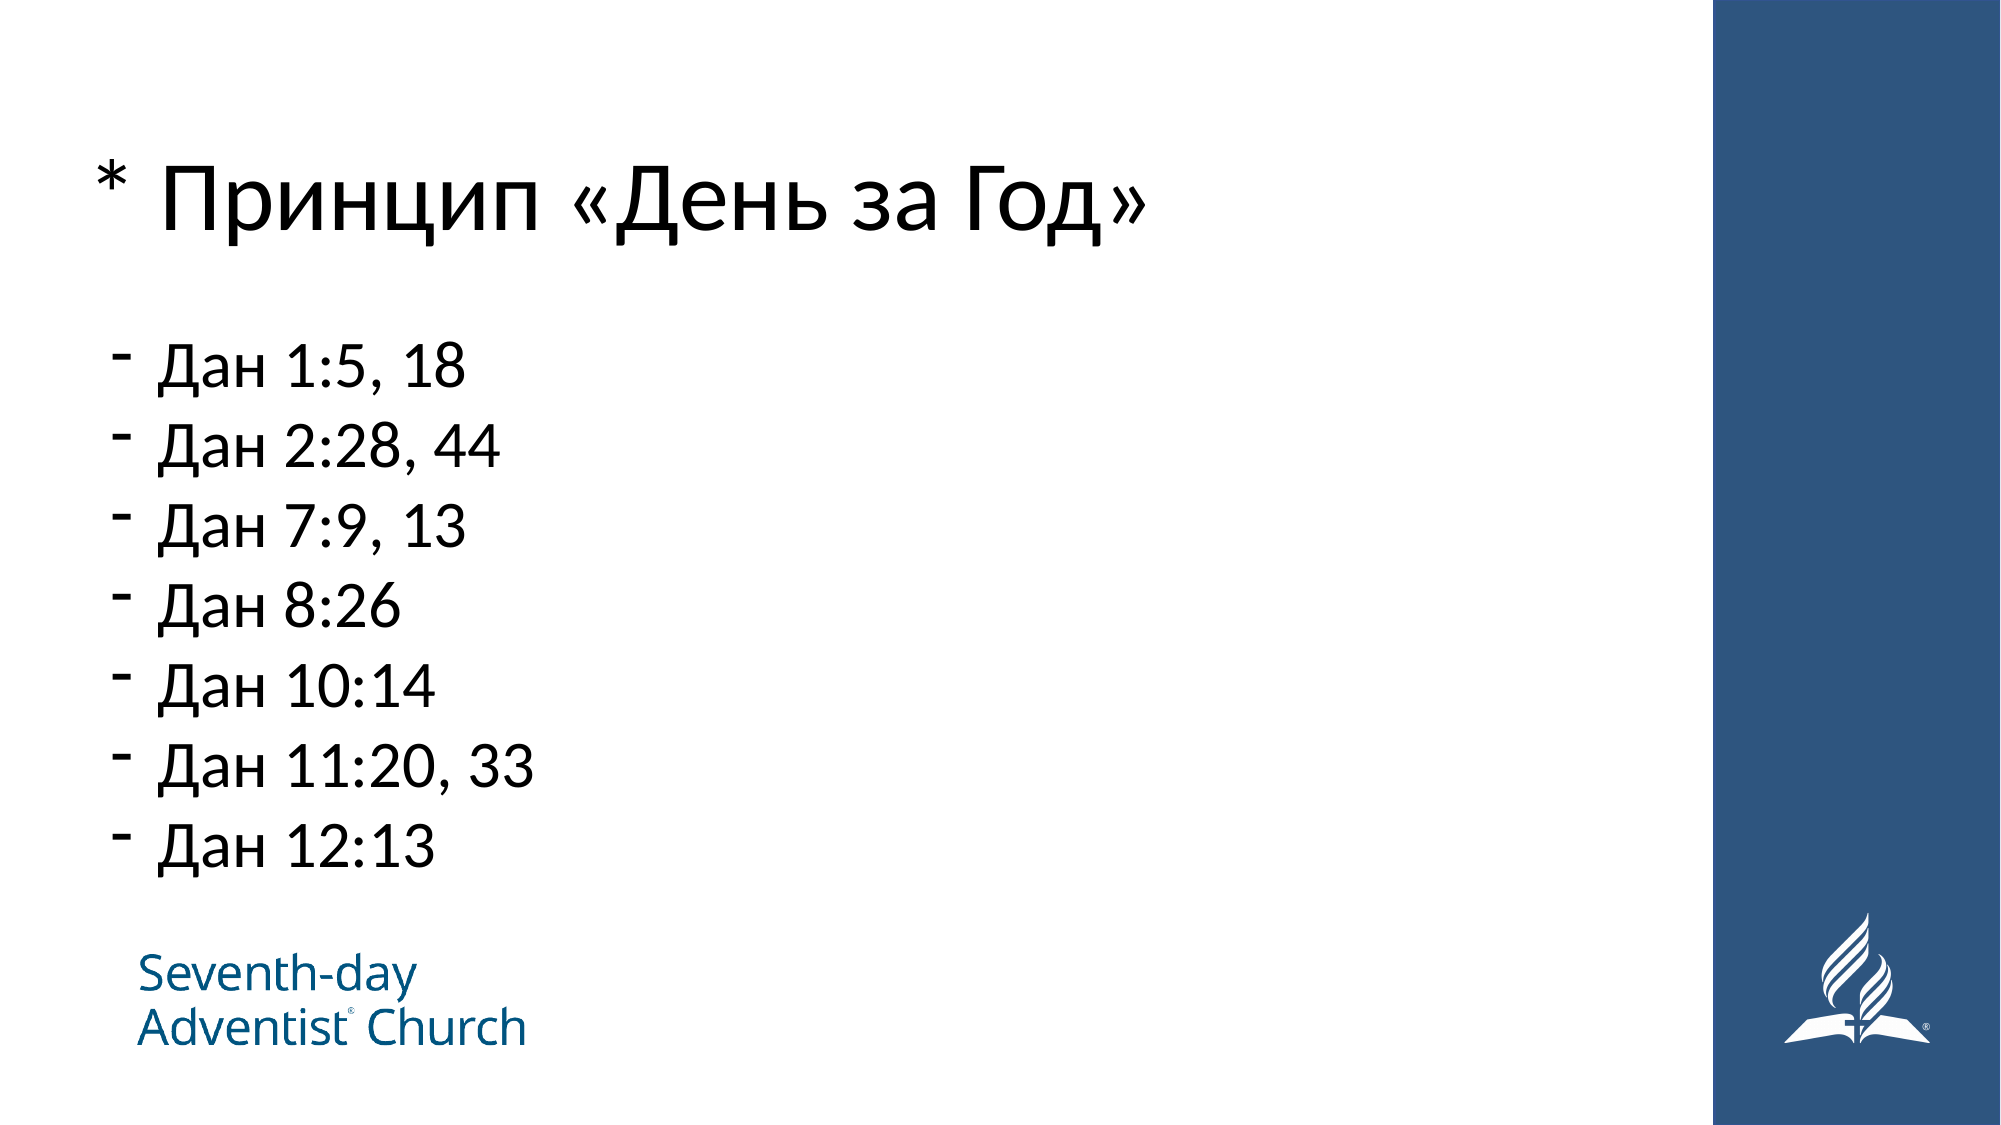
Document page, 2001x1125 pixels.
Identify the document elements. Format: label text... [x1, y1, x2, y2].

picture [120, 934, 537, 1073]
title * Принцип «День за Год» [72, 59, 1639, 337]
text_box Дан 1:5, 18 Дан 2:28, 44 Дан 7:9, 13 Дан 8:26 Дан 10:14 Дан 11:20, 33 Дан 12:13 [95, 313, 551, 934]
picture [1771, 892, 1943, 1064]
